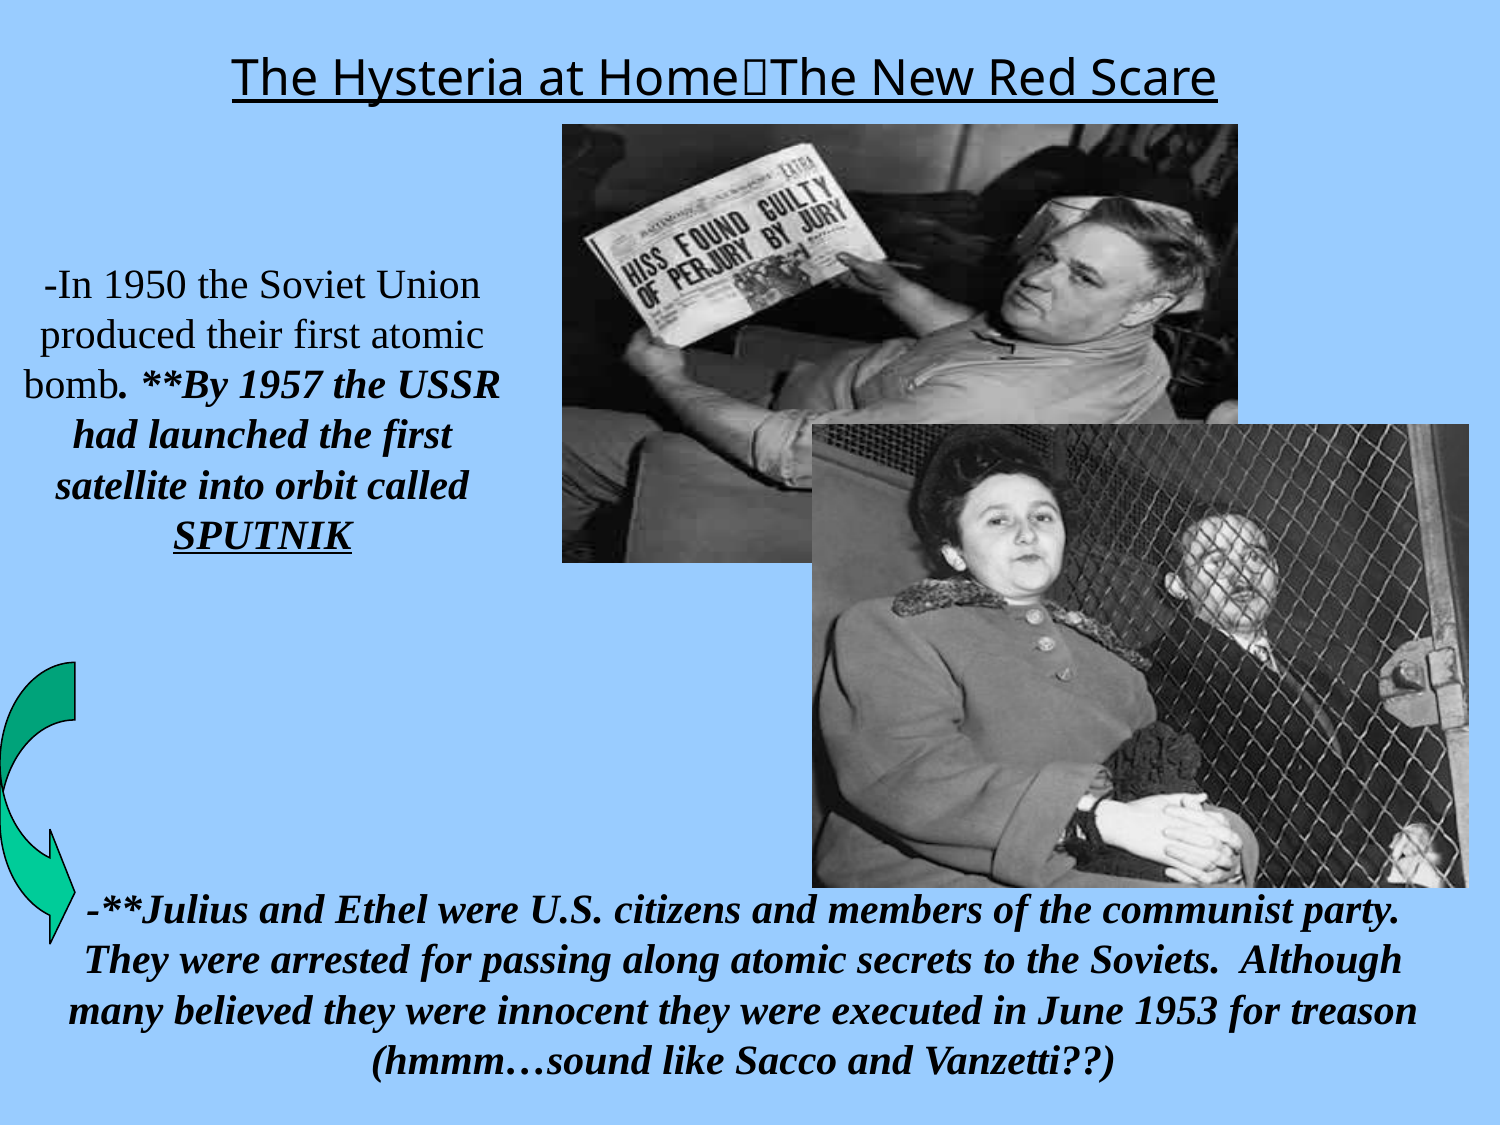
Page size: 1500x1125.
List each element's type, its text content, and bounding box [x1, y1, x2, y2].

text_box -In 1950 the Soviet Union produced their first atomic bomb. **By 1957 the USSR had launched the first satellite into orbit called SPUTNIK [0, 249, 525, 565]
text_box The Hysteria at HomeThe New Red Scare [37, 37, 1413, 198]
text_box [0, 662, 75, 945]
picture [562, 124, 1469, 888]
text_box -**Julius and Ethel were U.S. citizens and members of the communist party. They were arrested for passing along atomic secrets to the Soviets. Although many believed they were innocent they were executed in June 1953 for treason (hmmm…sound like Sacco and Vanzetti??) [50, 874, 1438, 1090]
